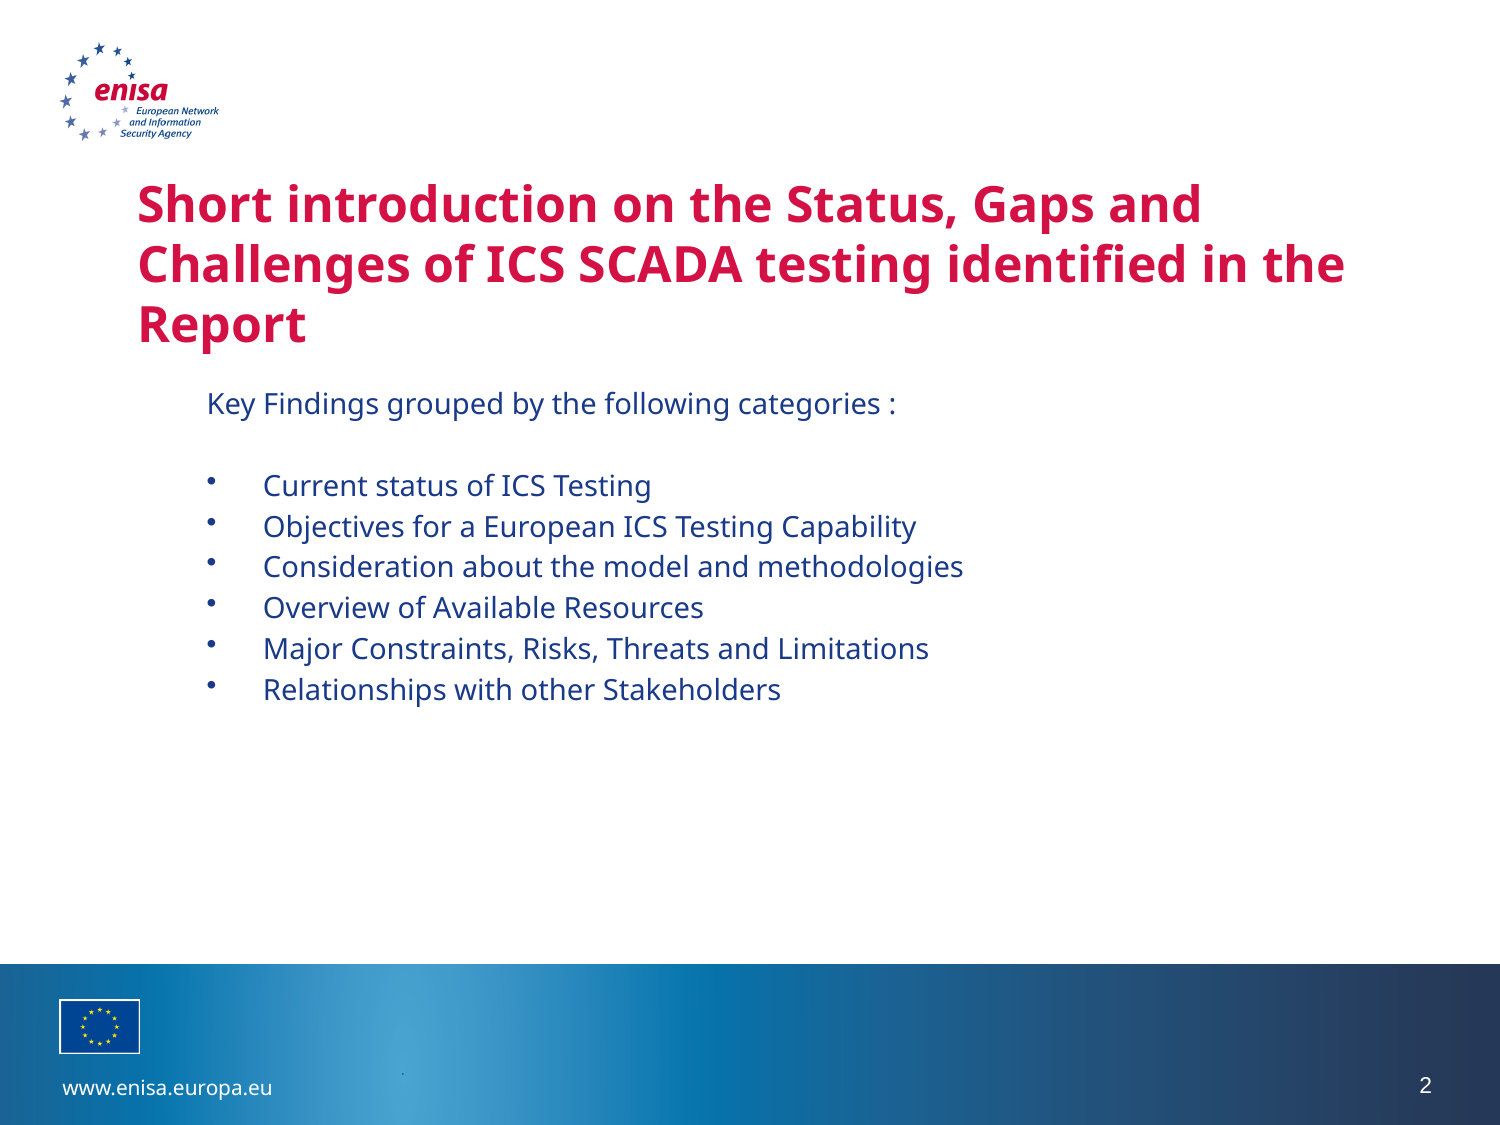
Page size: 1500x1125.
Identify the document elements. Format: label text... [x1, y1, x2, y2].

picture [710, 964, 714, 1125]
picture [180, 964, 669, 1125]
title Short introduction on the Status, Gaps and Challenges of ICS SCADA testing identified in the Report [137, 172, 1438, 350]
list Key Findings grouped by the following categories : Current status of ICS Testing Objectives for a European ICS Testing Capability Consideration about the model and methodologies Overview of Available Resources Major Constraints, Risks, Threats and Limitations Relationships with other Stakeholders [206, 385, 1438, 938]
picture [716, 964, 1500, 1125]
picture [59, 42, 219, 141]
picture [0, 964, 146, 1125]
